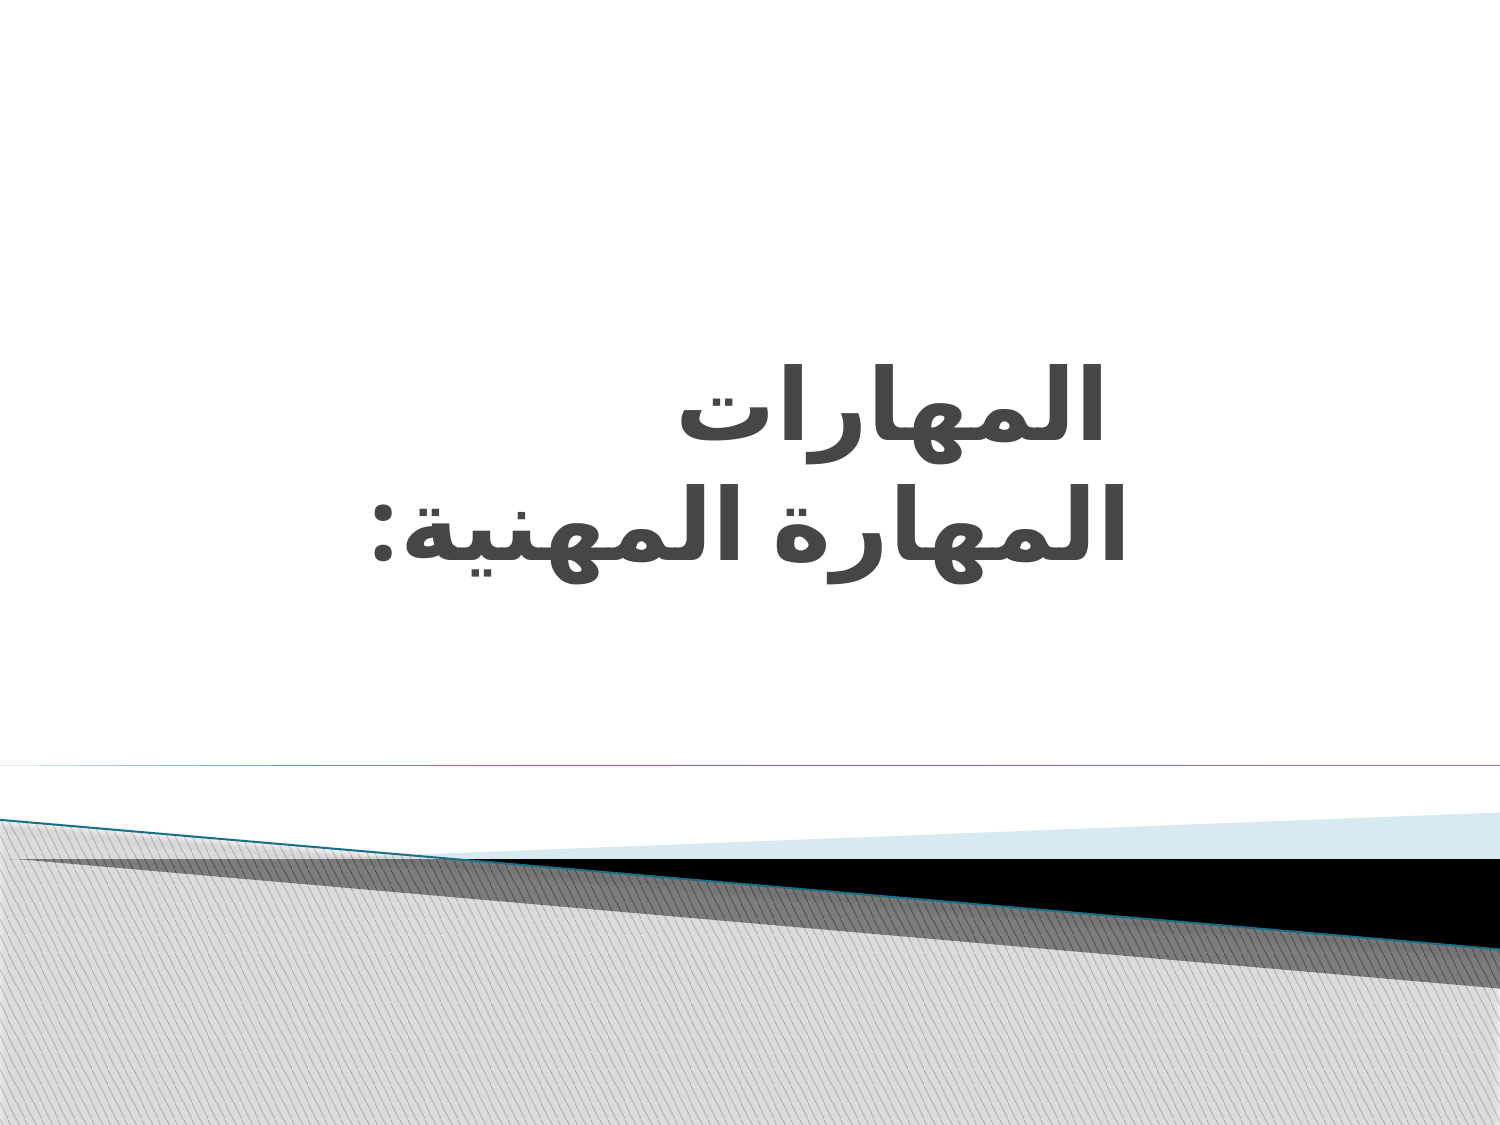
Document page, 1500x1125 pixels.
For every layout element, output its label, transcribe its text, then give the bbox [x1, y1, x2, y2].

picture [5, 859, 1500, 989]
title المهارات المهارة المهنية: [112, 287, 1388, 588]
